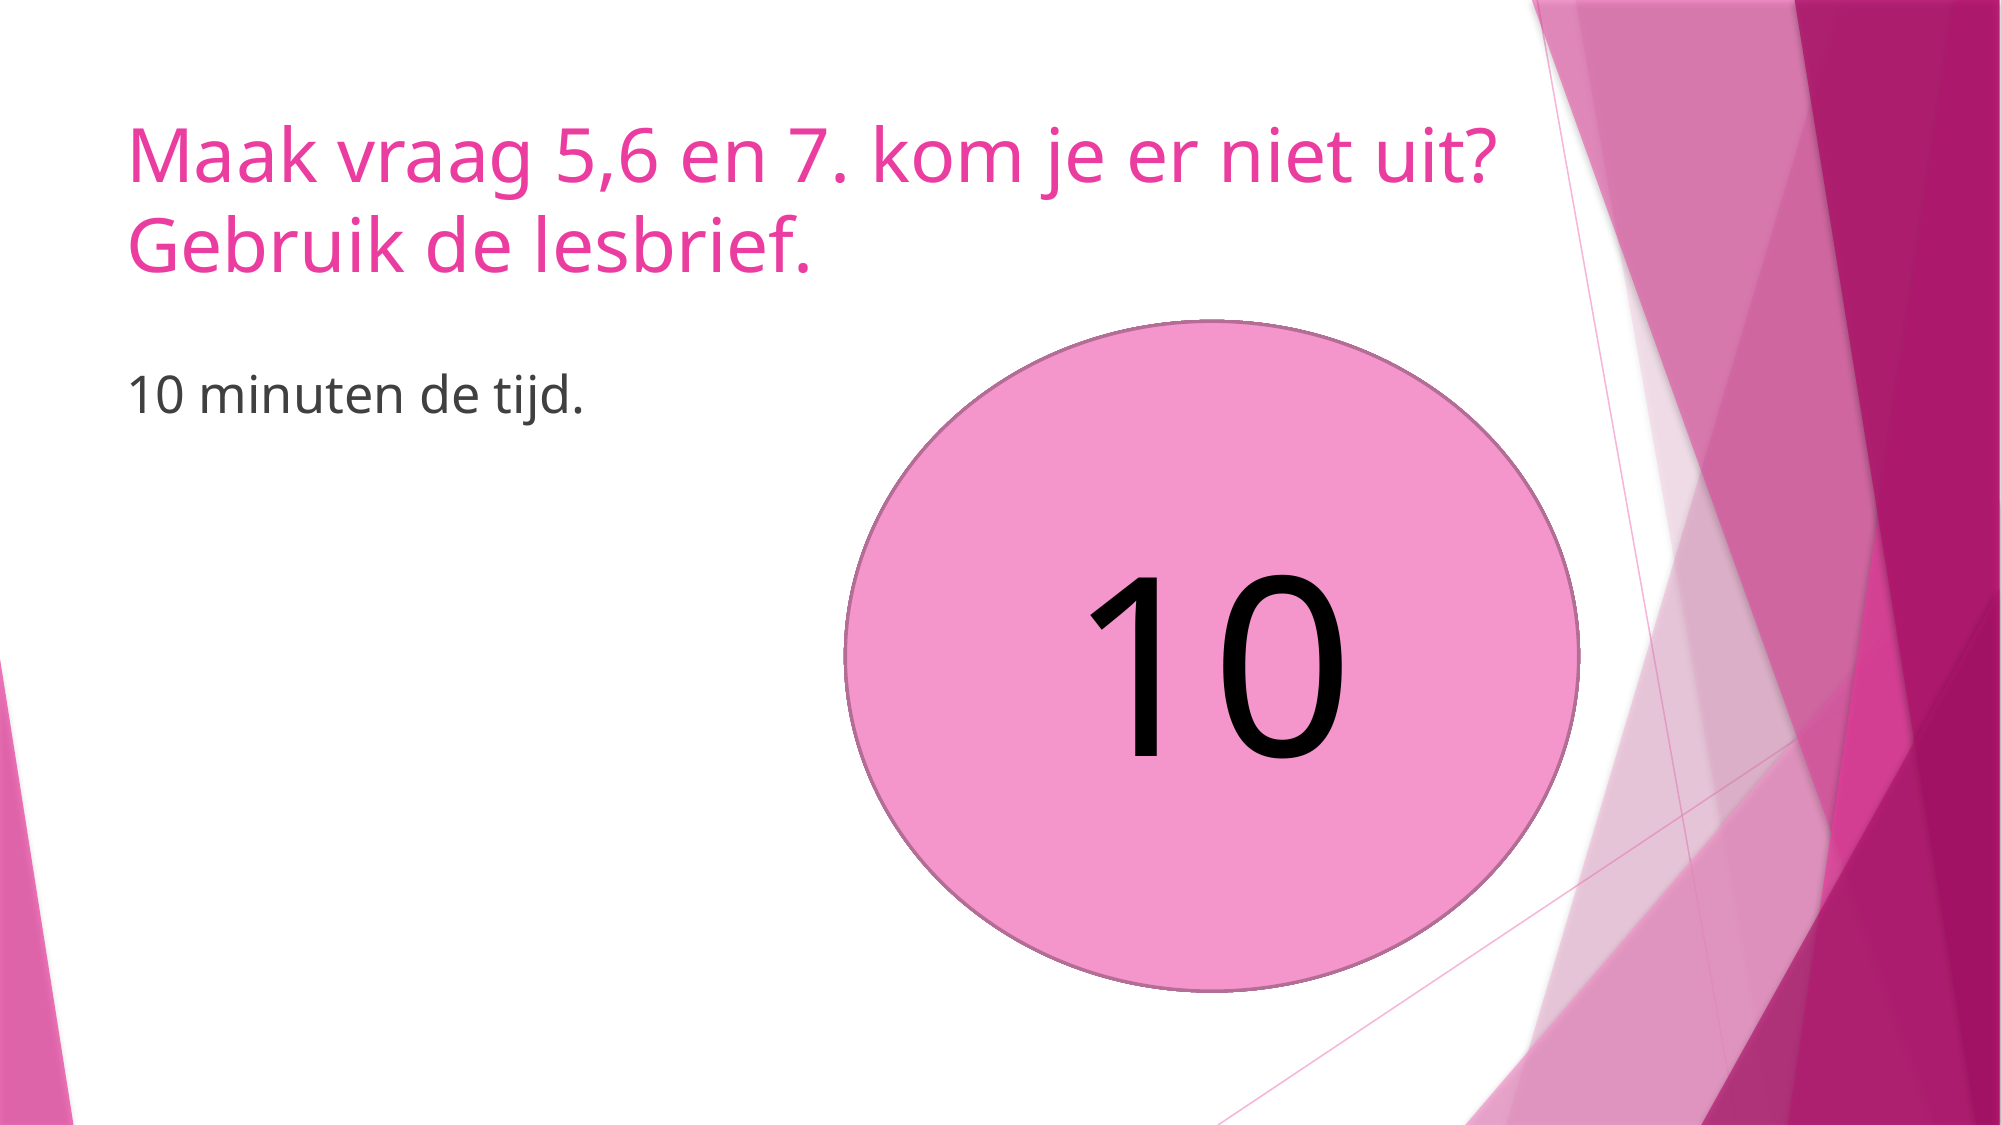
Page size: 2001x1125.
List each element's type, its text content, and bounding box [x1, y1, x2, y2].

title Maak vraag 5,6 en 7. kom je er niet uit? Gebruik de lesbrief. [111, 99, 1568, 317]
text_box 10 [843, 319, 1581, 993]
list 10 minuten de tijd. [111, 354, 846, 992]
